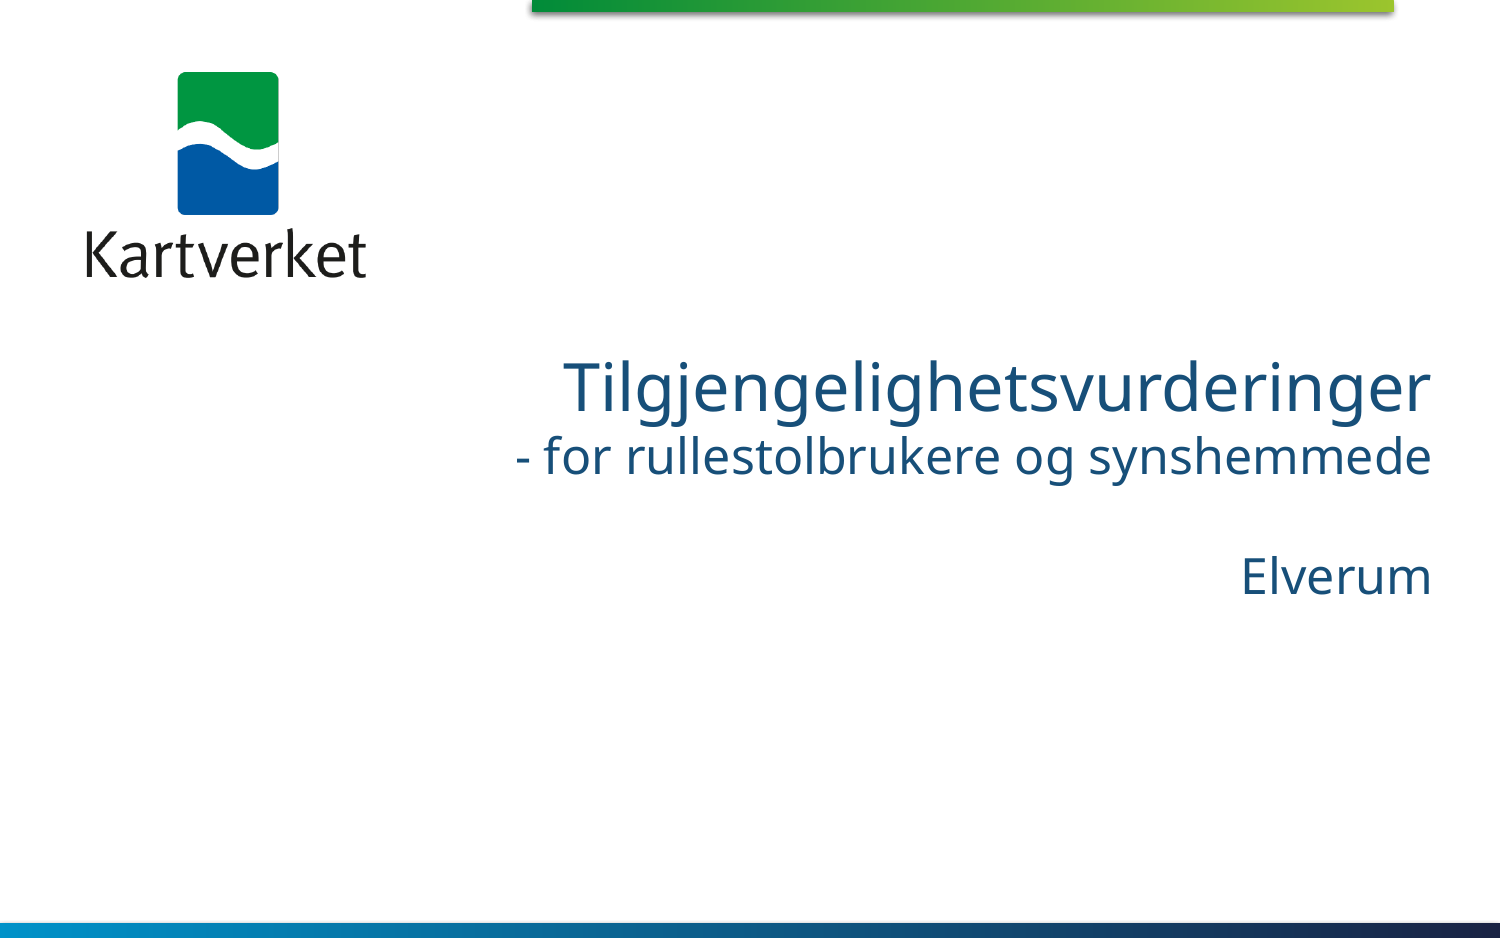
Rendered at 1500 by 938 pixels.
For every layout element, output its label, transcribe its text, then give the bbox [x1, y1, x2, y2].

text_box Tilgjengelighetsvurderinger - for rullestolbrukere og synshemmede Elverum [66, 337, 1449, 613]
